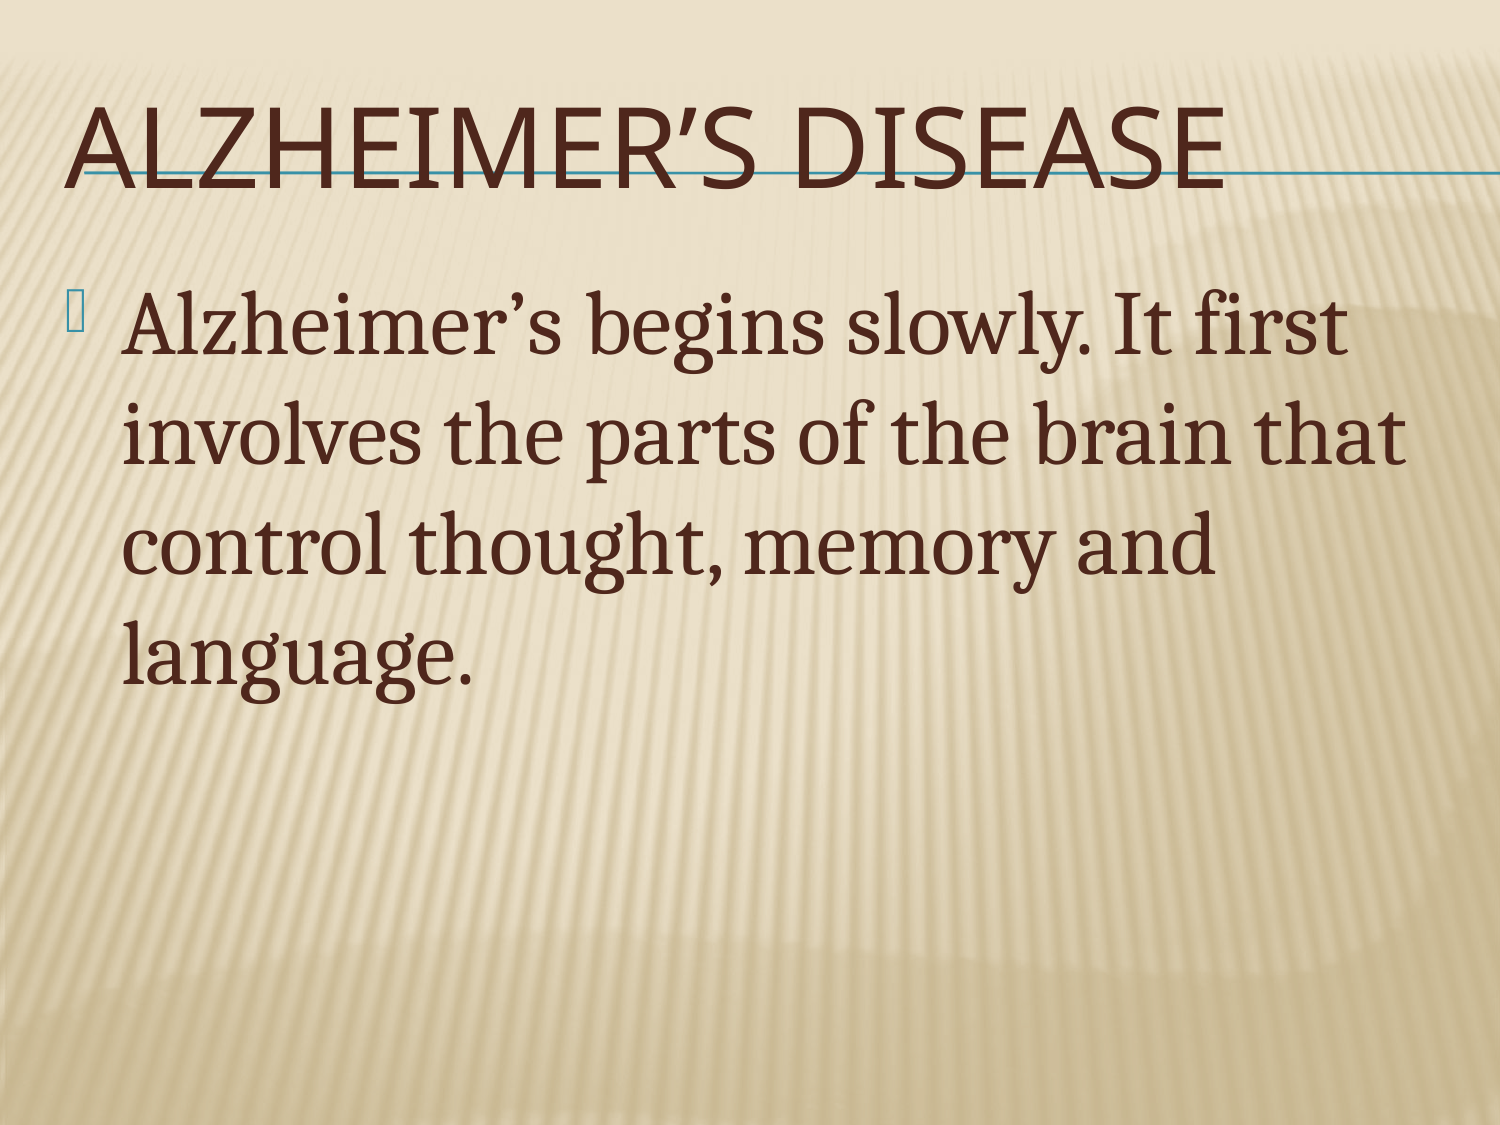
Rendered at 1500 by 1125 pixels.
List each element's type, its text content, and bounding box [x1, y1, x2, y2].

list Alzheimer’s begins slowly. It first involves the parts of the brain that control thought, memory and language. [50, 254, 1475, 998]
title ALZHEIMER’S DISEASE [50, 75, 1475, 213]
